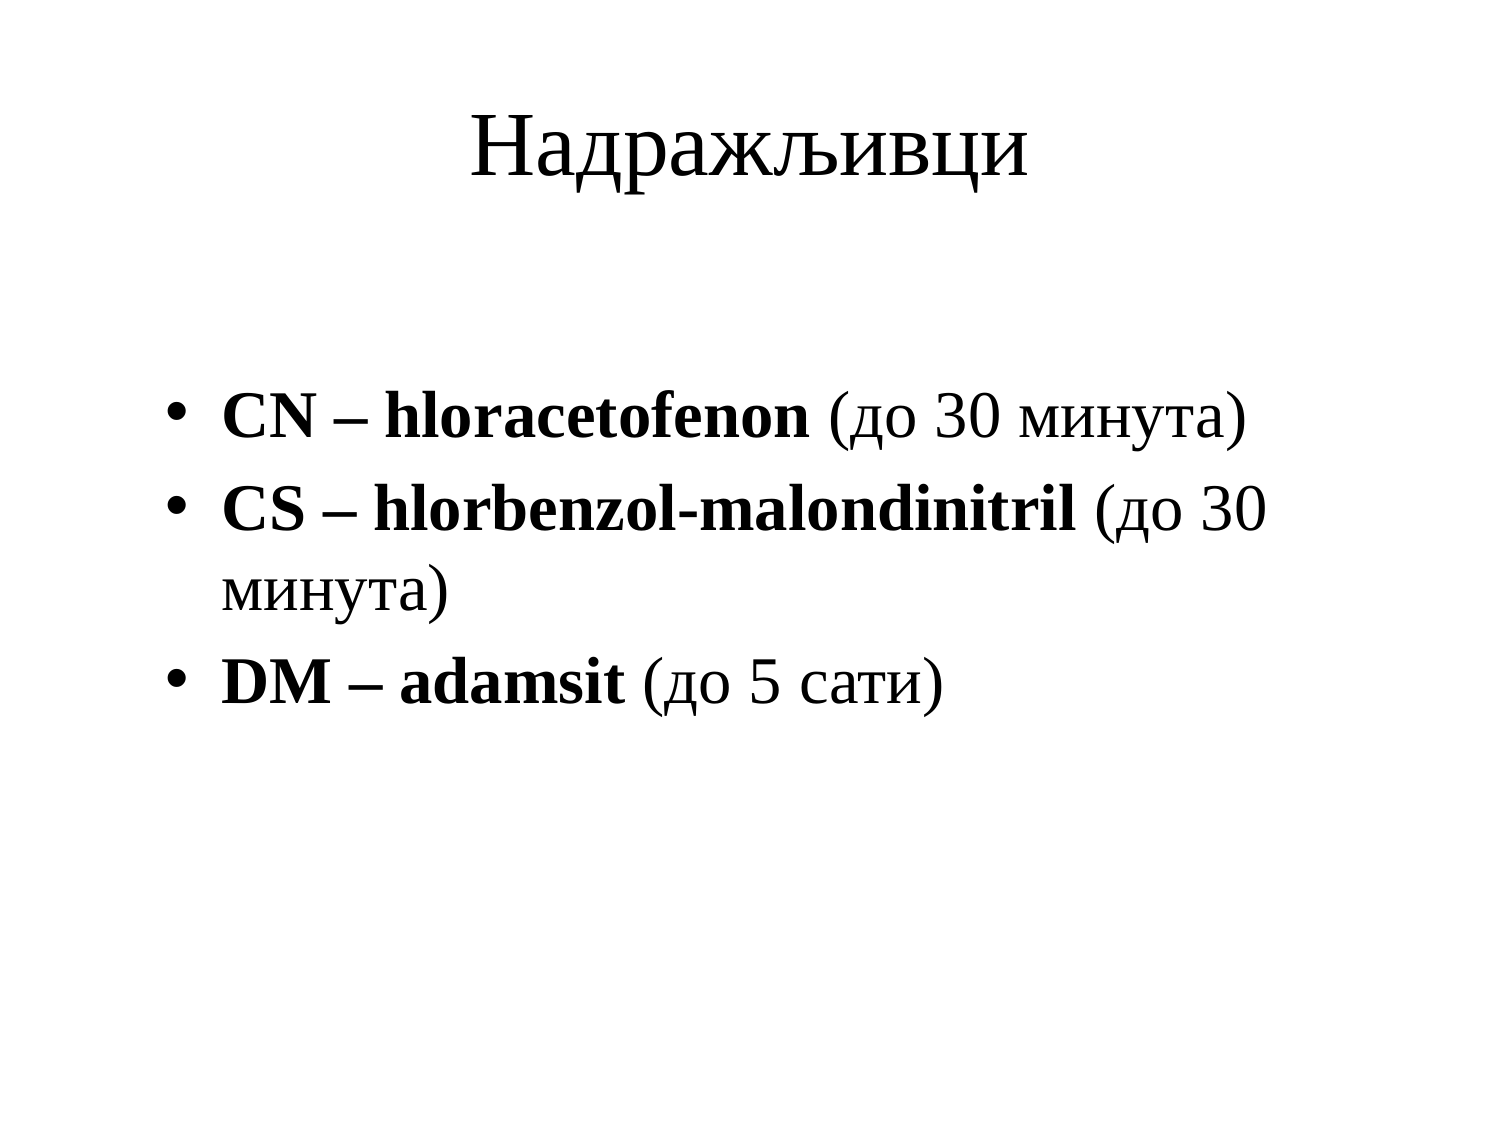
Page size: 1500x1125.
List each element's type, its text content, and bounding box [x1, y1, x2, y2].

title Надражљивци [75, 45, 1425, 233]
list CN – hloracetofenon (до 30 минута) CS – hlorbenzol-malondinitril (до 30 минута) DM – adamsit (до 5 сати) [150, 363, 1425, 988]
